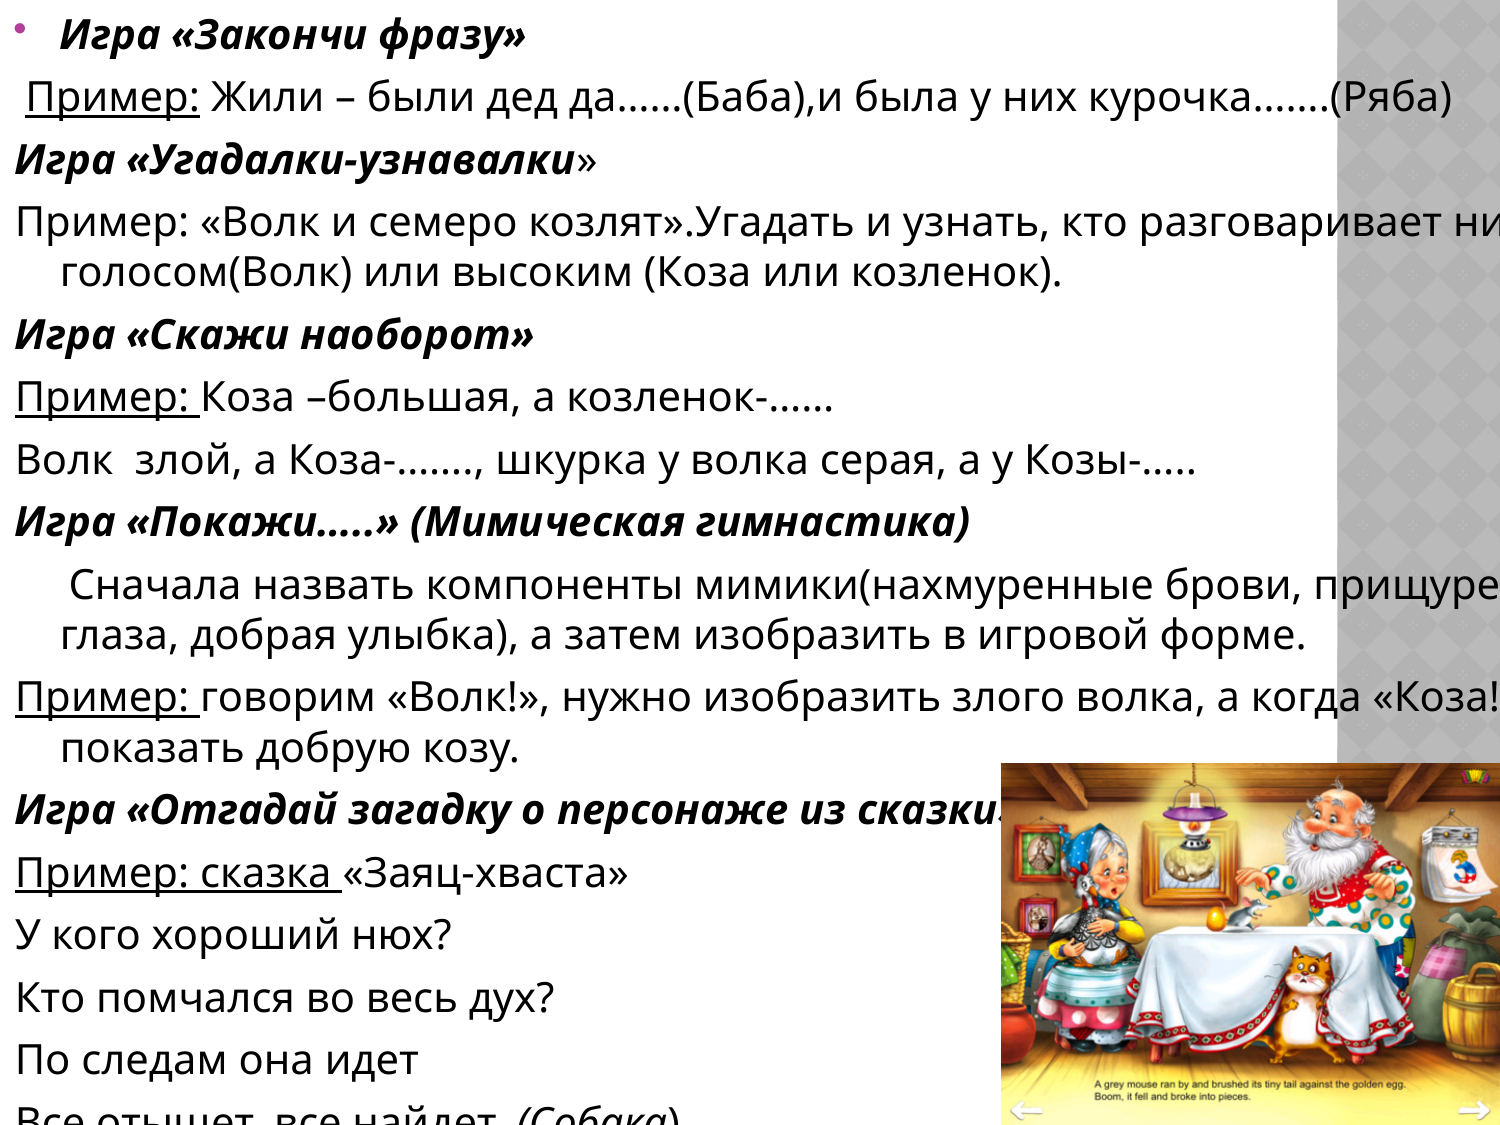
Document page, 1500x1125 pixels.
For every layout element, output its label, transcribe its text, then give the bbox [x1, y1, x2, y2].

picture [1001, 762, 1500, 1125]
list Игра «Закончи фразу» Пример: Жили – были дед да……(Баба),и была у них курочка…….(Ряба) Игра «Угадалки-узнавалки» Пример: «Волк и семеро козлят».Угадать и узнать, кто разговаривает низким голосом(Волк) или высоким (Коза или козленок). Игра «Скажи наоборот» Пример: Коза –большая, а козленок-…… Волк злой, а Коза-……., шкурка у волка серая, а у Козы-….. Игра «Покажи…..» (Мимическая гимнастика) Сначала назвать компоненты мимики(нахмуренные брови, прищуренные глаза, добрая улыбка), а затем изобразить в игровой форме. Пример: говорим «Волк!», нужно изобразить злого волка, а когда «Коза!» нужно показать добрую козу. Игра «Отгадай загадку о персонаже из сказки» Пример: сказка «Заяц-хваста» У кого хороший нюх? Кто помчался во весь дух? По следам она идет Все отыщет, все найдет. (Собака) [0, 0, 1500, 646]
